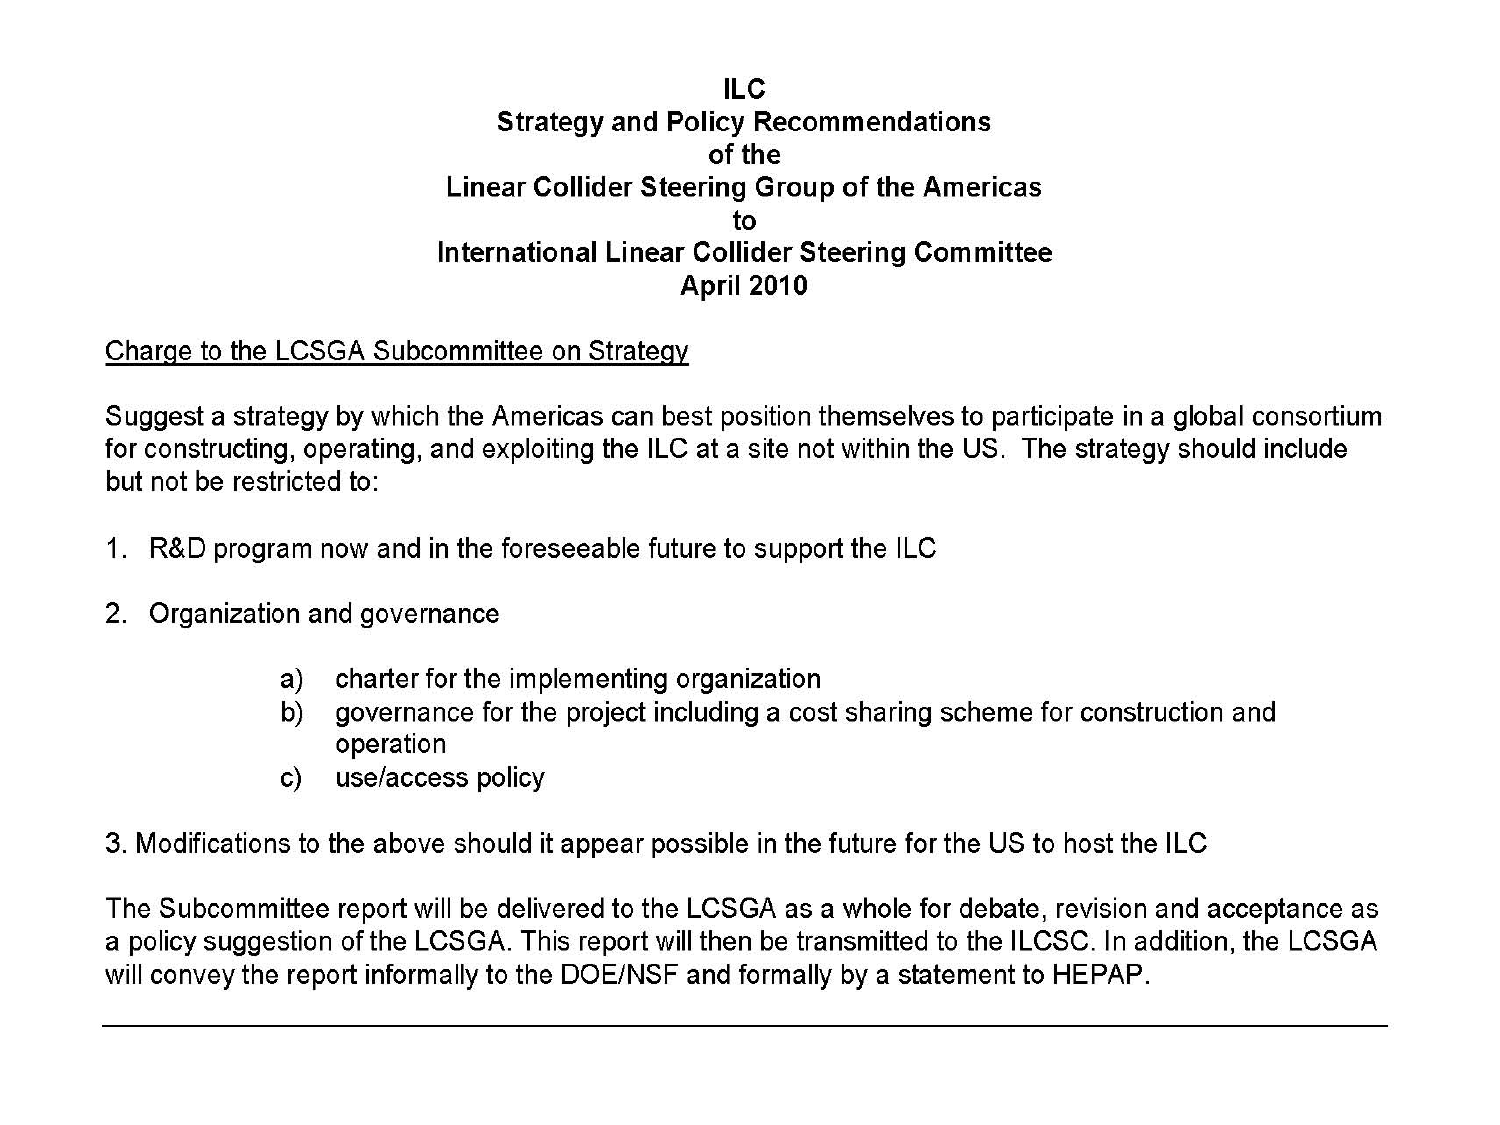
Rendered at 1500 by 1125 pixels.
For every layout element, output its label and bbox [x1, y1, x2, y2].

picture [0, 54, 1488, 1047]
